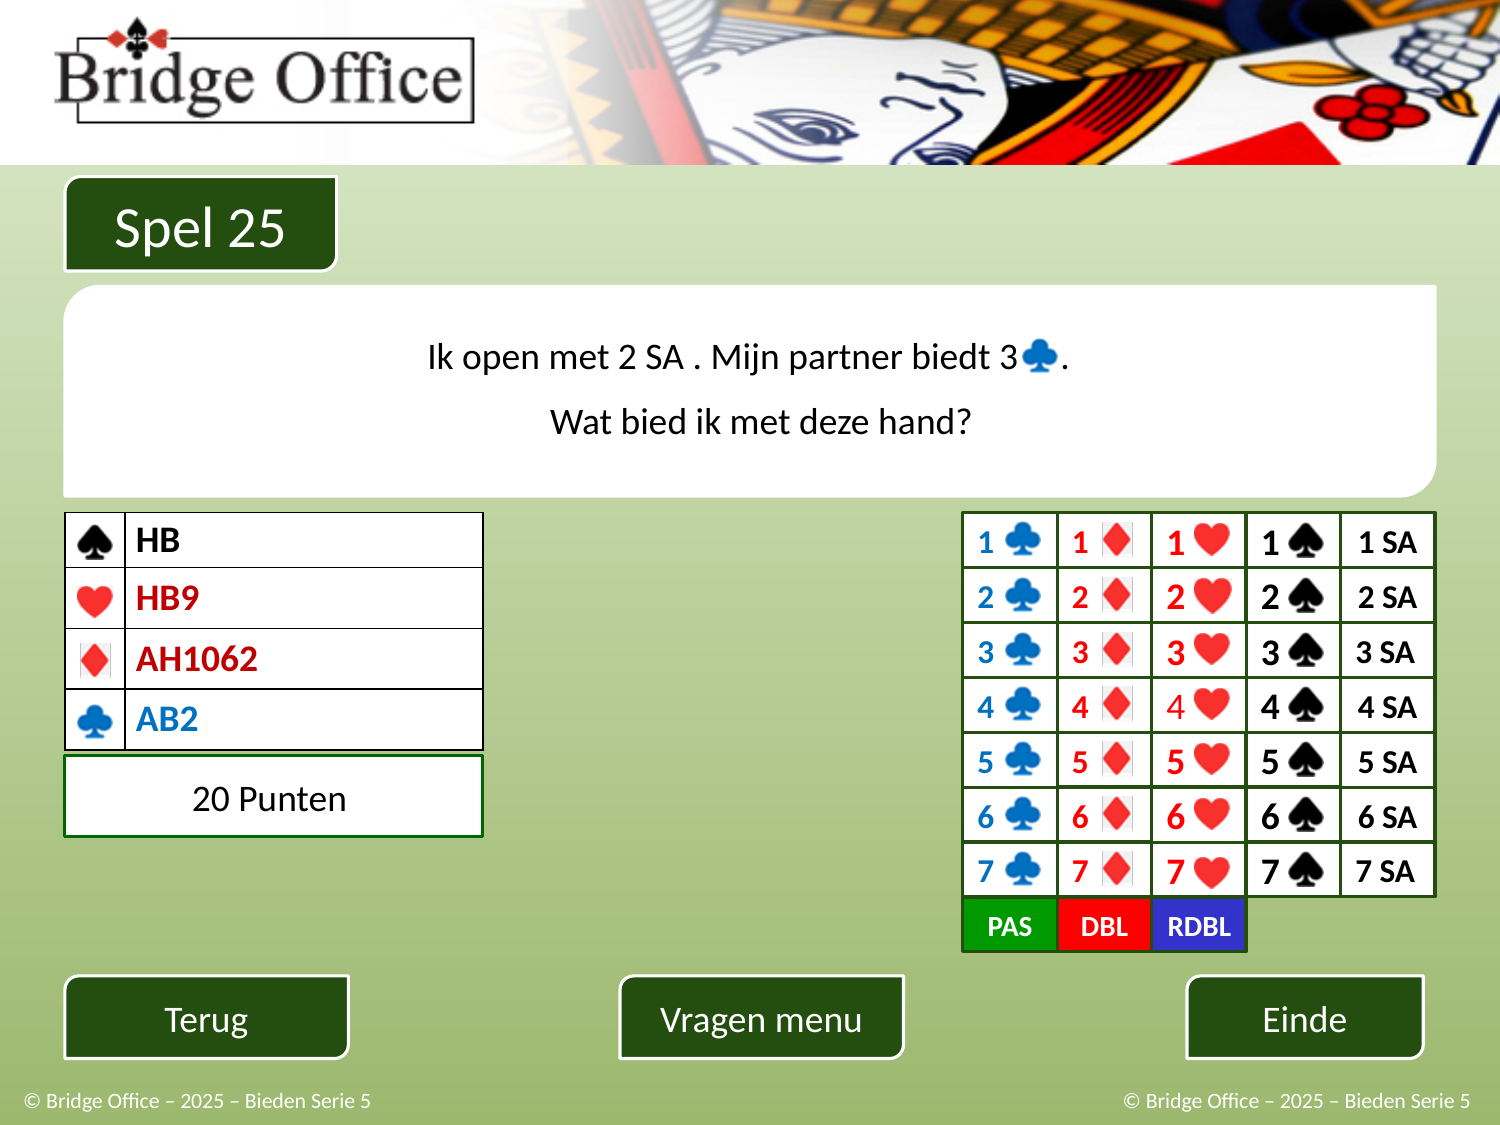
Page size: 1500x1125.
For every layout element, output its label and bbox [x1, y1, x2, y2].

text_box [1107, 1079, 1500, 1121]
picture [1004, 521, 1041, 558]
picture [1288, 631, 1324, 668]
picture [1022, 338, 1059, 374]
picture [1099, 741, 1135, 778]
picture [1193, 523, 1230, 556]
table_header [66, 513, 124, 567]
table_header [126, 513, 482, 567]
text_box [8, 1079, 393, 1121]
text_box [63, 974, 350, 1061]
text_box [618, 974, 906, 1061]
picture [1193, 578, 1232, 614]
picture [77, 585, 114, 618]
picture [1288, 851, 1324, 887]
picture [1193, 743, 1230, 776]
picture [1099, 577, 1135, 613]
text_box [63, 174, 339, 273]
picture [1288, 741, 1324, 778]
text_box [1185, 974, 1425, 1061]
picture [1193, 857, 1230, 890]
picture [1288, 576, 1324, 613]
text_box [63, 754, 484, 838]
text_box [63, 284, 1437, 498]
picture [77, 703, 114, 740]
picture [1099, 631, 1135, 668]
picture [1288, 521, 1325, 558]
picture [1004, 631, 1041, 668]
table_cell [126, 629, 482, 688]
picture [1193, 688, 1230, 721]
table_cell [66, 690, 124, 749]
picture [1194, 633, 1230, 666]
picture [1004, 686, 1041, 723]
picture [1004, 851, 1041, 887]
picture [1004, 796, 1041, 833]
table_cell [126, 690, 482, 749]
picture [1099, 851, 1135, 887]
picture [1099, 686, 1135, 723]
table_cell [66, 629, 124, 688]
text_box [961, 511, 1437, 953]
picture [1099, 522, 1135, 558]
picture [1099, 796, 1135, 833]
picture [1288, 796, 1324, 833]
picture [77, 643, 114, 679]
picture [1288, 686, 1324, 723]
picture [1004, 576, 1041, 613]
table_cell [66, 568, 124, 628]
table_cell [126, 568, 482, 628]
picture [1004, 741, 1041, 778]
picture [77, 524, 114, 561]
picture [0, 0, 1500, 166]
picture [1193, 798, 1230, 830]
